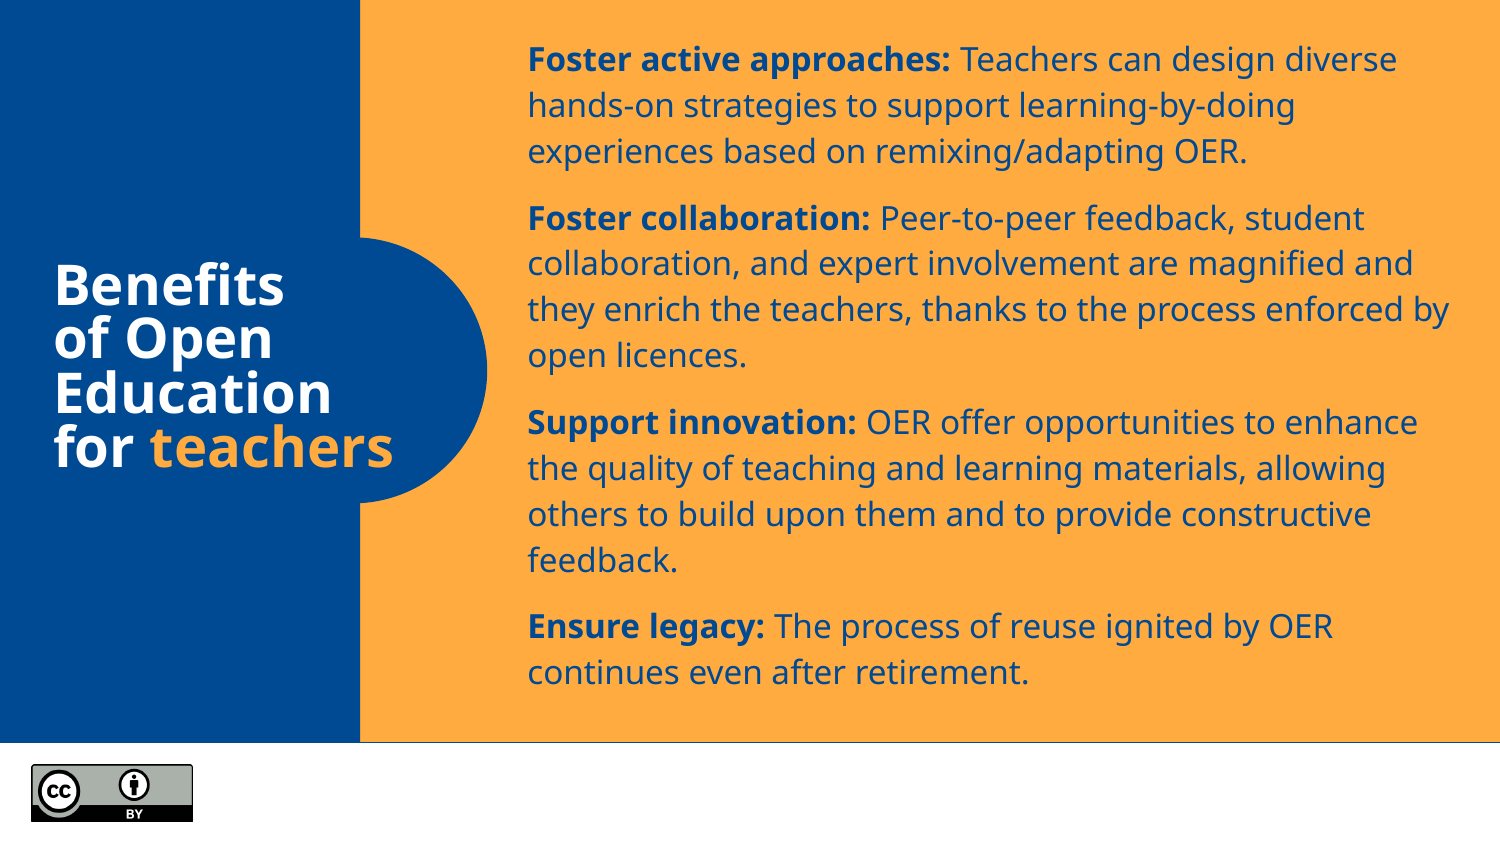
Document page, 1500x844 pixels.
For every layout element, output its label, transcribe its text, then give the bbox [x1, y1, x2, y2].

text_box [300, 493, 405, 504]
picture [31, 764, 193, 822]
text_box [421, 255, 488, 485]
text_box Foster active approaches: Teachers can design diverse hands-on strategies to support learning-by-doing experiences based on remixing/adapting OER. Foster collaboration: Peer-to-peer feedback, student collaboration, and expert involvement are magnified and they enrich the teachers, thanks to the process enforced by open licences. Support innovation: OER offer opportunities to enhance the quality of teaching and learning materials, allowing others to build upon them and to provide constructive feedback. Ensure legacy: The process of reuse ignited by OER continues even after retirement. [512, 17, 1480, 707]
text_box [304, 237, 401, 246]
text_box [0, 0, 361, 742]
text_box Benefits of Open Education for teachers [38, 246, 421, 493]
text_box [0, 750, 1500, 844]
